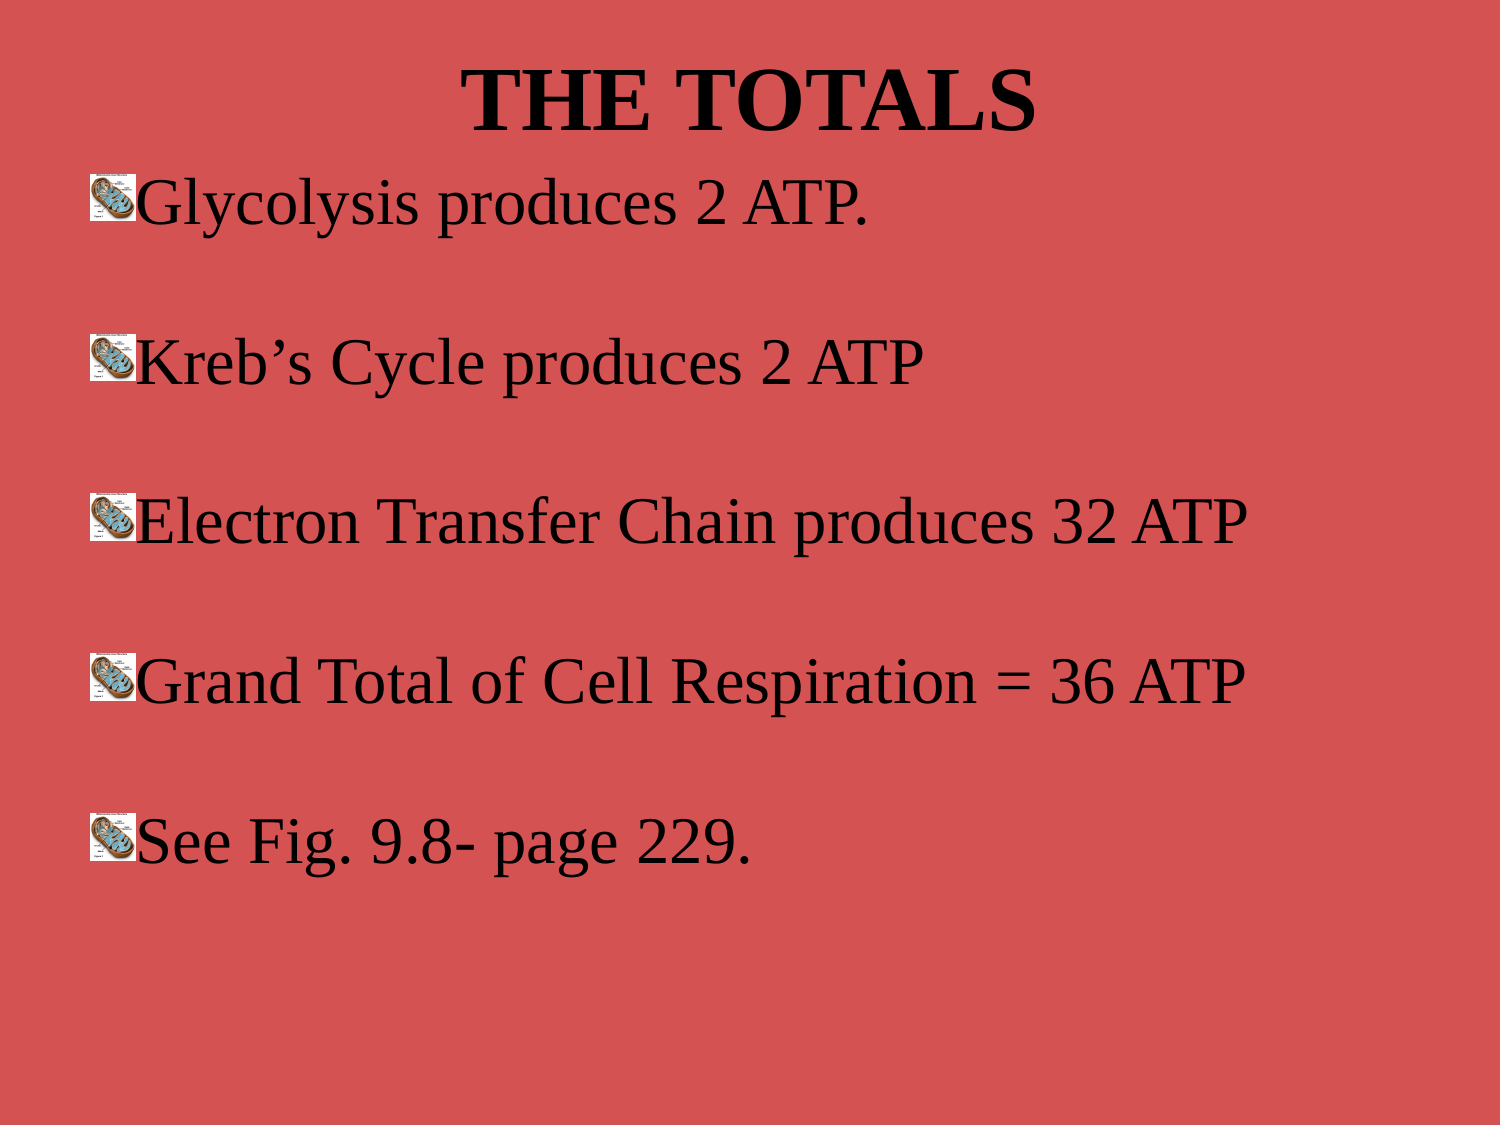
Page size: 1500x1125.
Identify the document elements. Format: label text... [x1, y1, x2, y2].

picture [90, 813, 136, 861]
picture [90, 653, 136, 701]
picture [90, 493, 136, 541]
picture [90, 174, 136, 221]
title THE TOTALS [75, 0, 1425, 149]
picture [90, 334, 136, 381]
list Glycolysis produces 2 ATP. Kreb’s Cycle produces 2 ATP Electron Transfer Chain produces 32 ATP Grand Total of Cell Respiration = 36 ATP See Fig. 9.8- page 229. [75, 149, 1425, 893]
